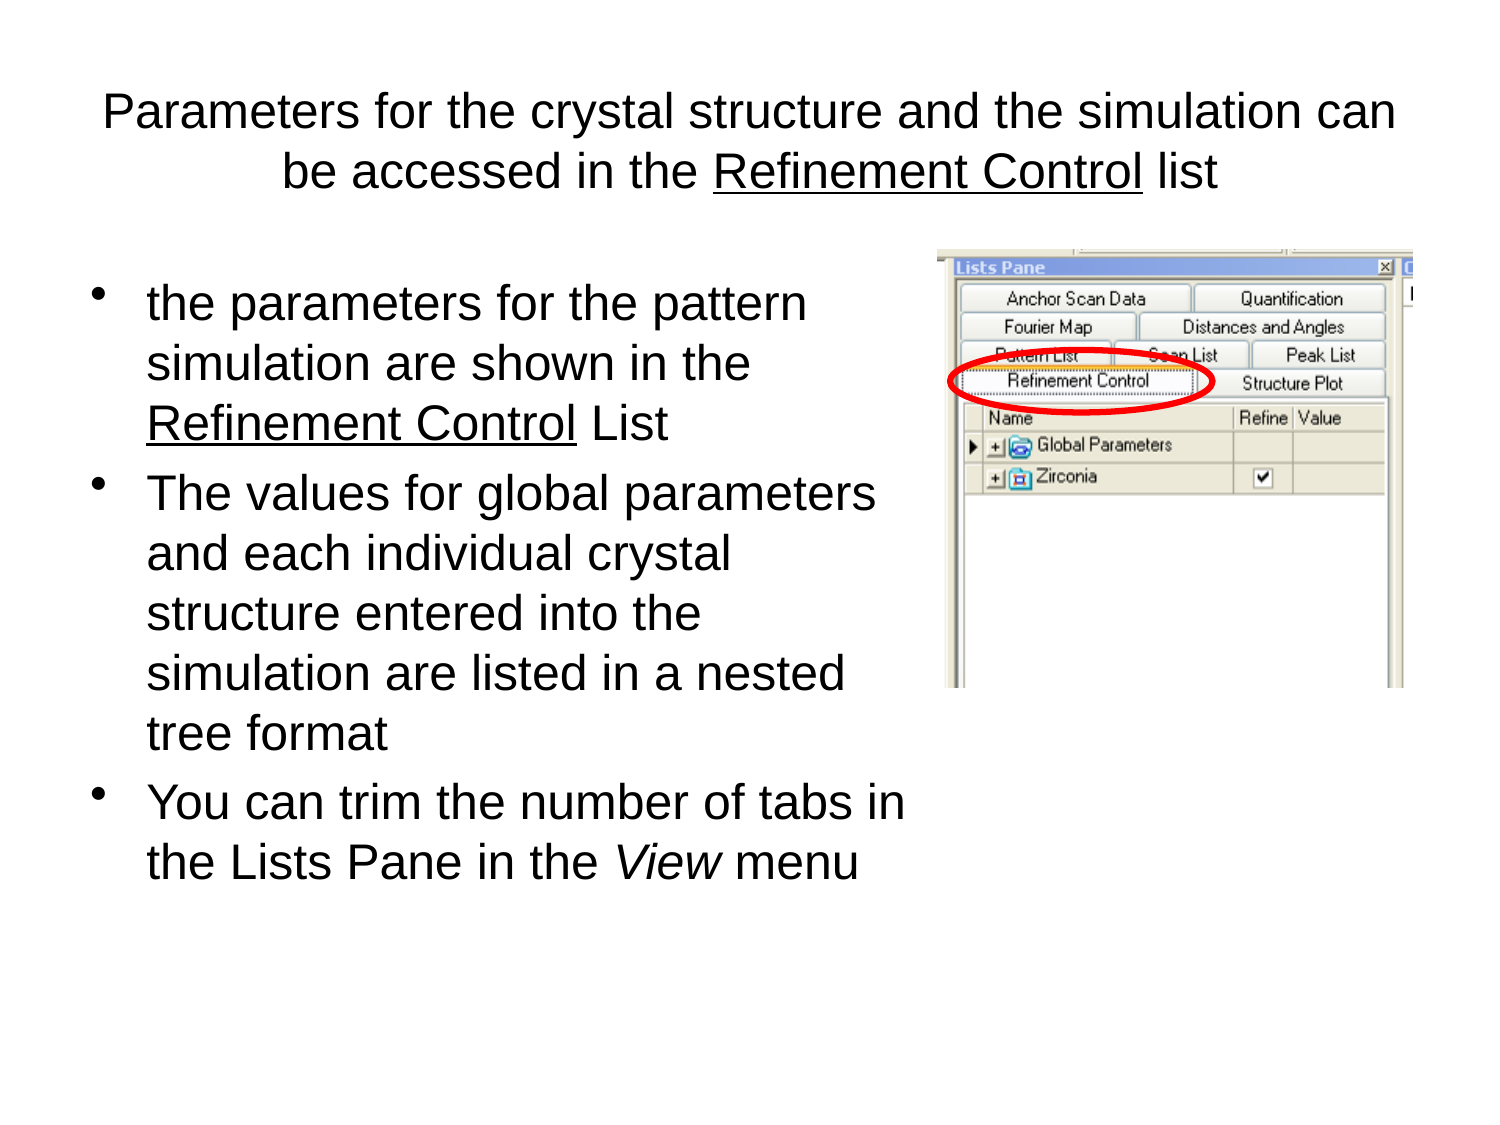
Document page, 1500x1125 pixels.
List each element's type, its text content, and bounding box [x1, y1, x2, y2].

list the parameters for the pattern simulation are shown in the Refinement Control List The values for global parameters and each individual crystal structure entered into the simulation are listed in a nested tree format You can trim the number of tabs in the Lists Pane in the View menu [75, 262, 938, 1005]
picture [937, 249, 1413, 688]
title Parameters for the crystal structure and the simulation can be accessed in the Refinement Control list [75, 45, 1425, 233]
